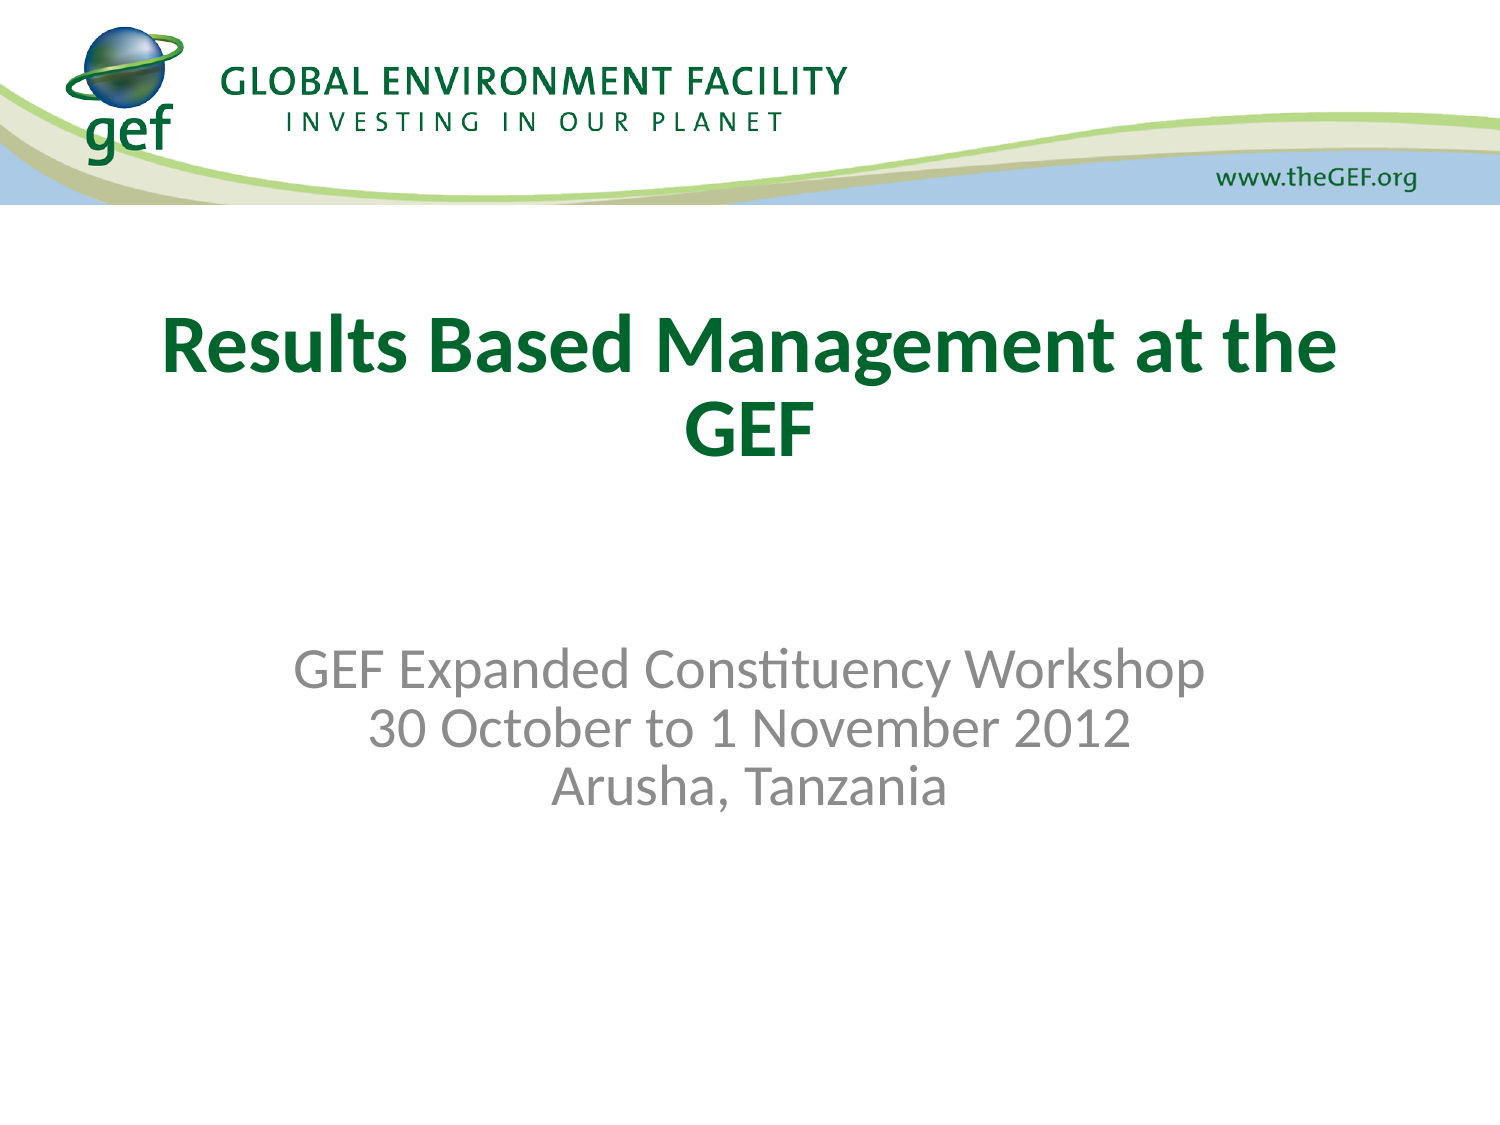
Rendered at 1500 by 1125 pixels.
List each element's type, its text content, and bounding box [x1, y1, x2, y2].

title Results Based Management at the GEF [74, 299, 1426, 488]
subtitle GEF Expanded Constituency Workshop 30 October to 1 November 2012 Arusha, Tanzania [149, 637, 1351, 926]
picture [0, 0, 1500, 205]
